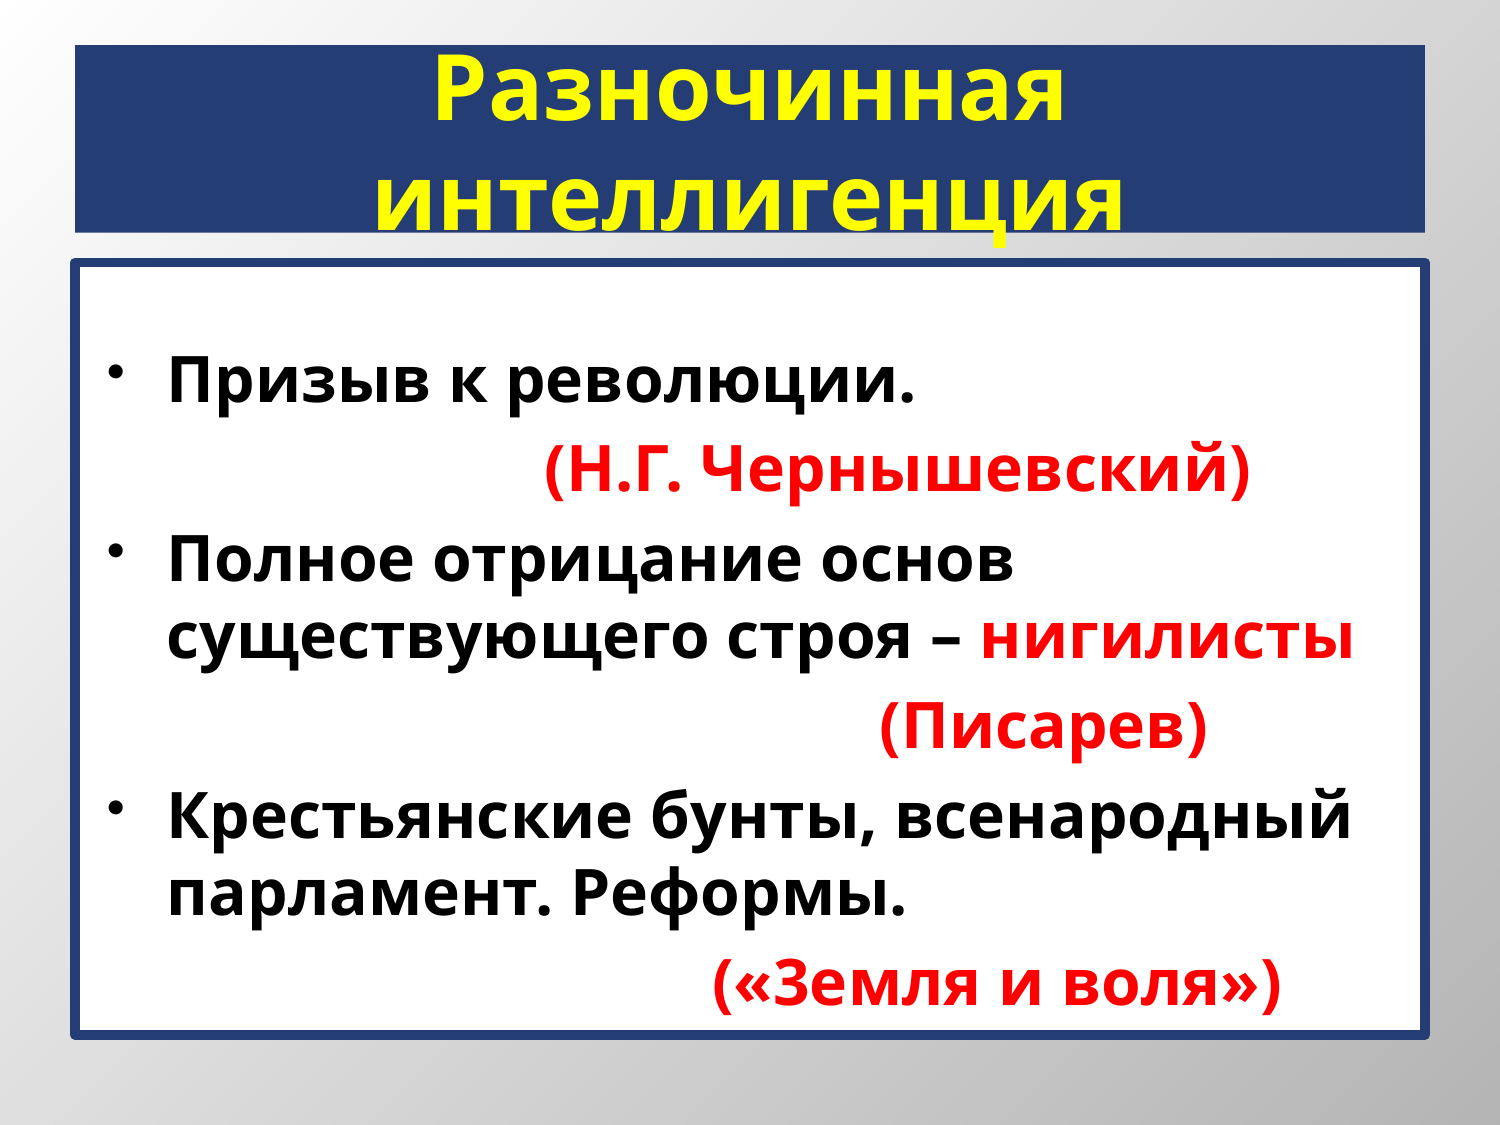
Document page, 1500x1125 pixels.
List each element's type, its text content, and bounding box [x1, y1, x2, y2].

title Разночинная интеллигенция [75, 45, 1425, 233]
list Призыв к революции. (Н.Г. Чернышевский) Полнoе отрицание основ существующего строя – нигилисты (Писарев) Крестьянские бунты, всенародный парламент. Реформы. («3емля и воля») [75, 262, 1425, 1035]
